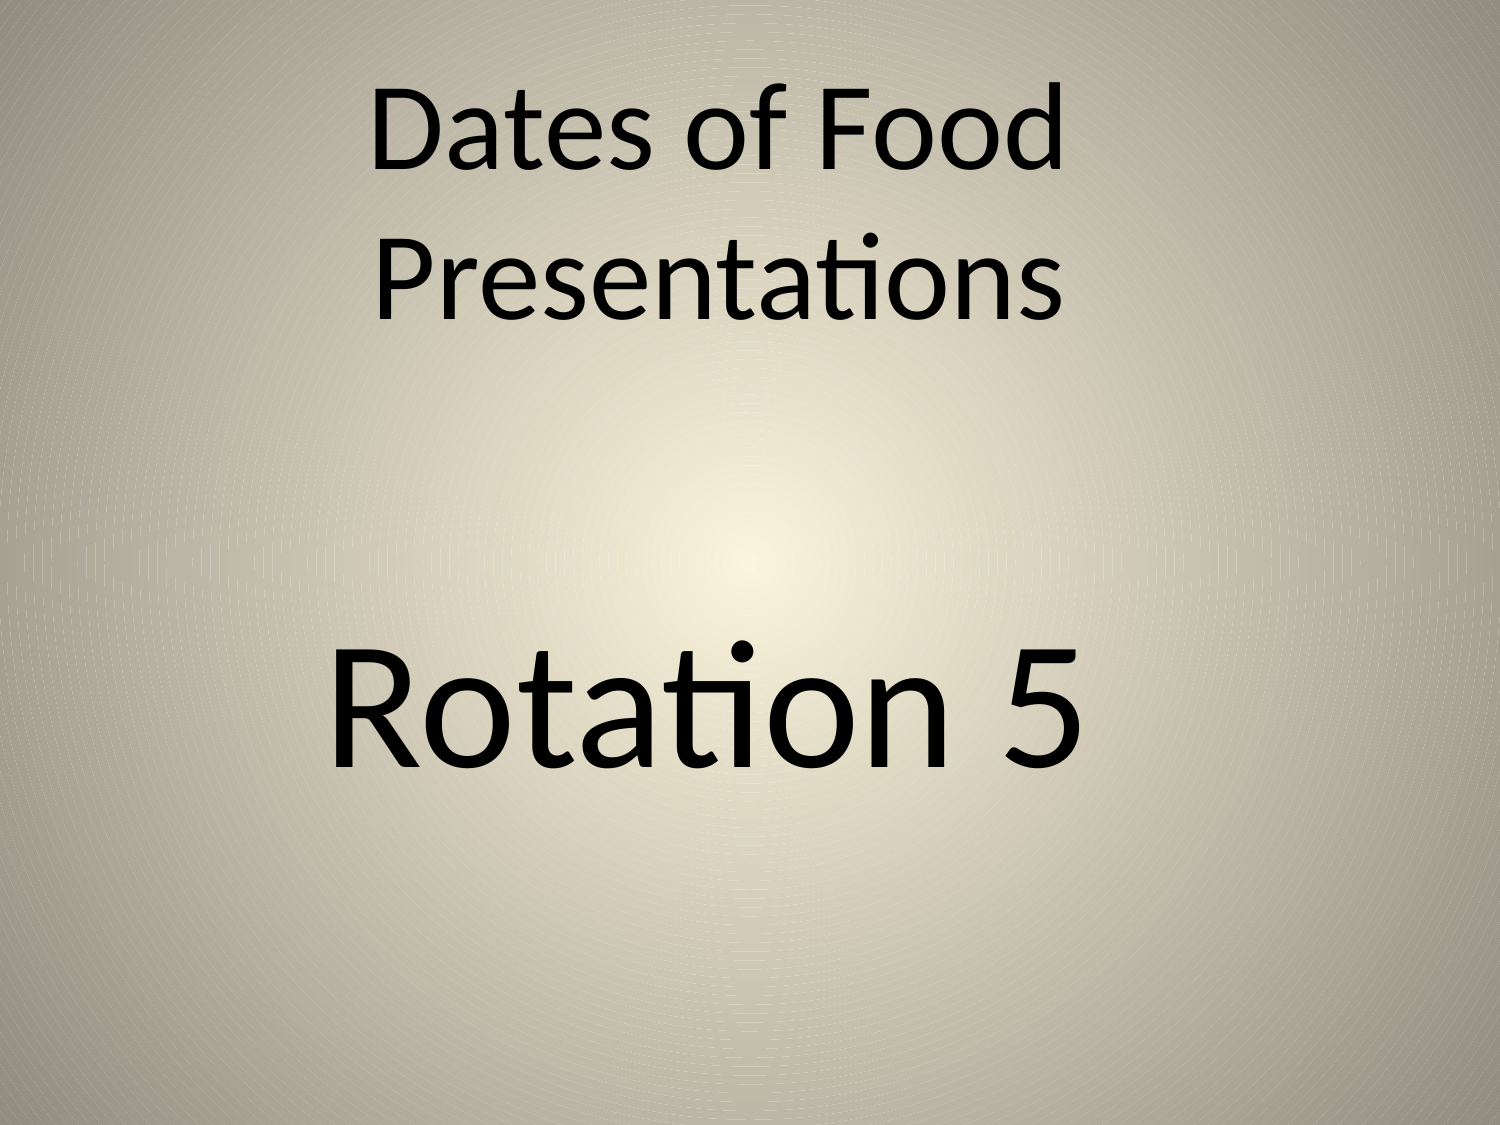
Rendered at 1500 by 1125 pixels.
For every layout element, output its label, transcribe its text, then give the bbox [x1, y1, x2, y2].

text_box Dates of Food Presentations Rotation 5 [0, 37, 1438, 812]
